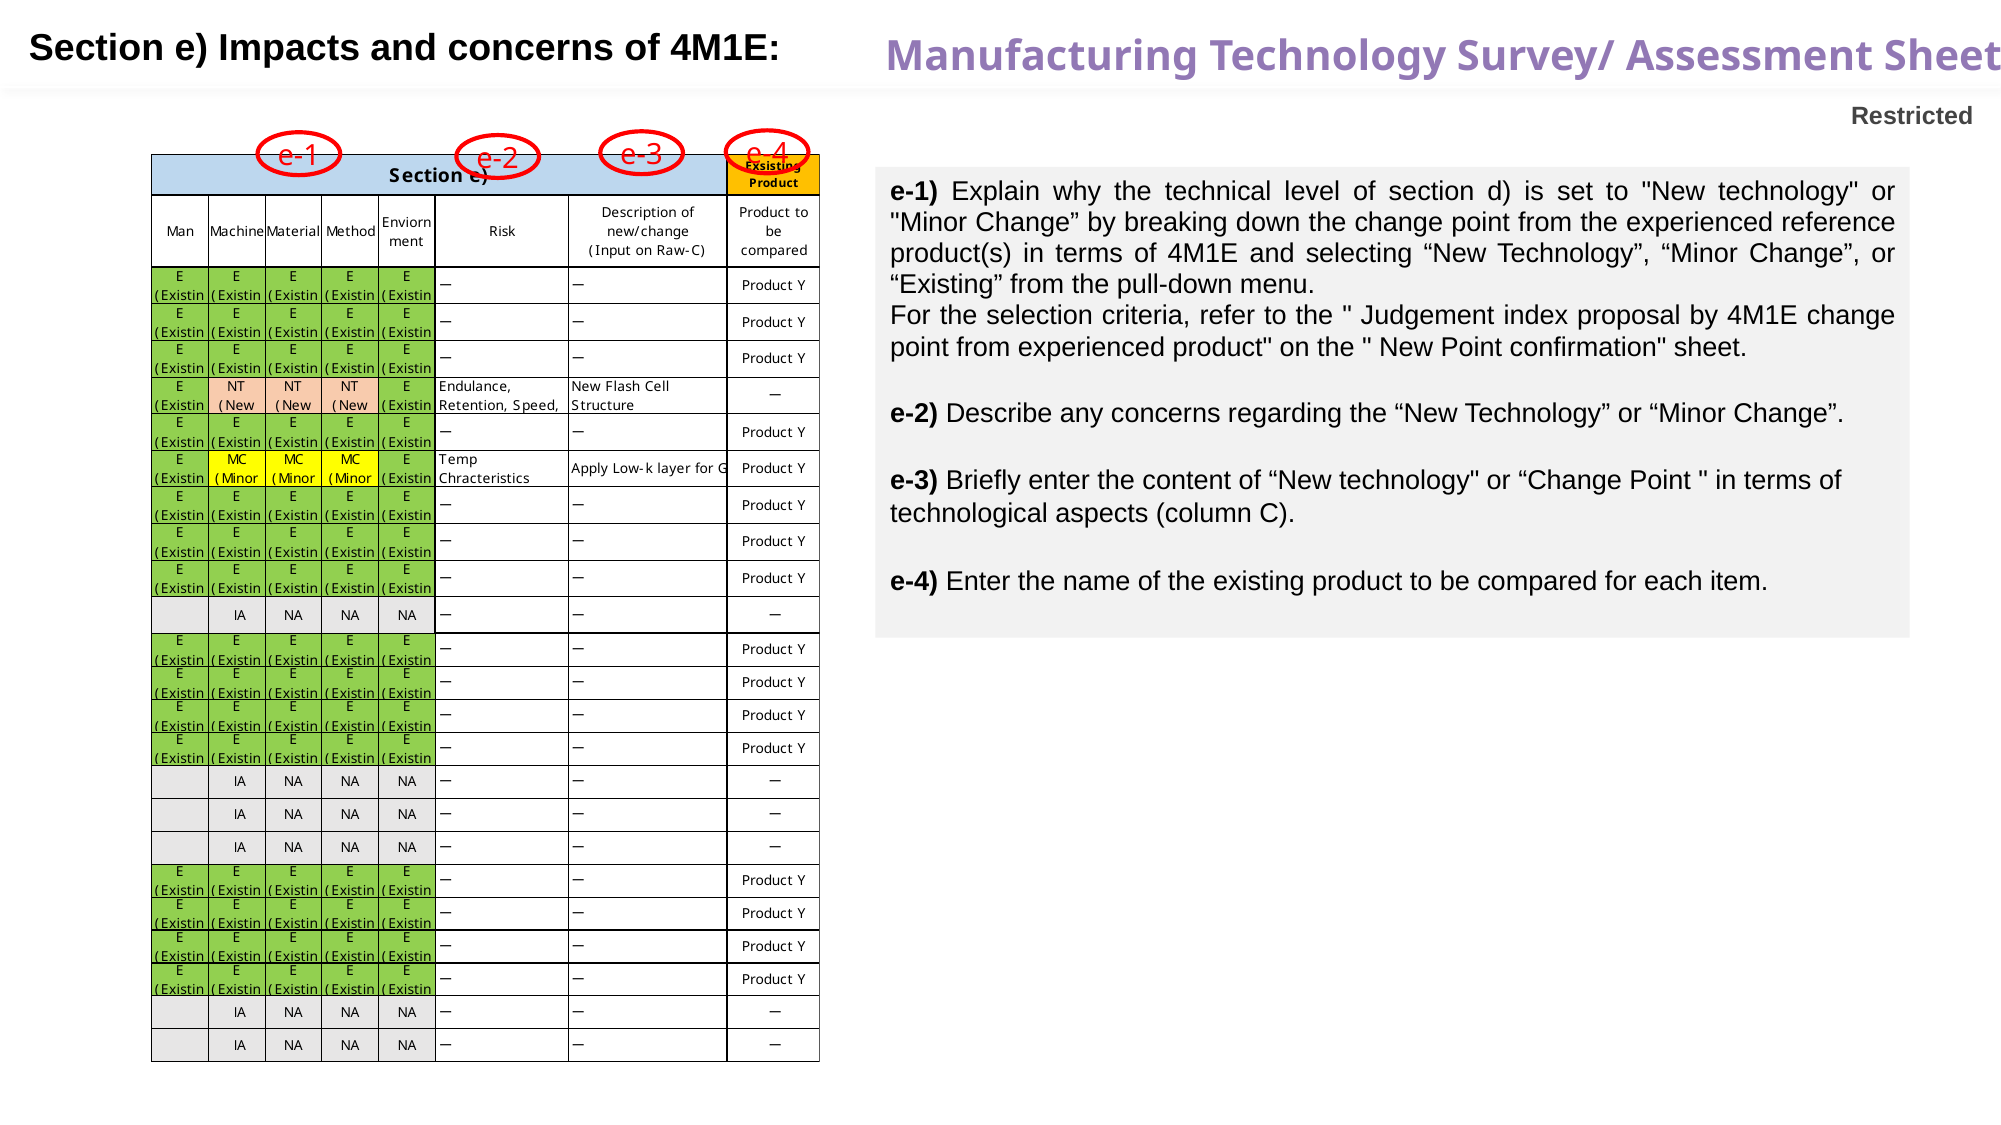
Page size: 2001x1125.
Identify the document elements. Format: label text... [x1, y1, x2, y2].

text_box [725, 127, 809, 178]
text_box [456, 132, 540, 183]
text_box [600, 128, 683, 179]
text_box Section e) Impacts and concerns of 4M1E: [14, 15, 1062, 76]
text_box Restricted [1829, 92, 1989, 137]
picture [151, 154, 821, 1063]
text_box e-1) Explain why the technical level of section d) is set to "New technology" or "Minor Change” by breaking down the change point from the experienced reference product(s) in terms of 4M1E and selecting “New Technology”, “Minor Change”, or “Existing” from the pull-down menu. For the selection criteria, refer to the " Judgement index proposal by 4M1E change point from experienced product" on the " New Point confirmation" sheet. e-2) Describe any concerns regarding the “New Technology” or “Minor Change”. e-3) Briefly enter the content of “New technology" or “Change Point " in terms of technological aspects (column C). e-4) Enter the name of the existing product to be compared for each item. [875, 166, 1910, 638]
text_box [257, 129, 341, 180]
